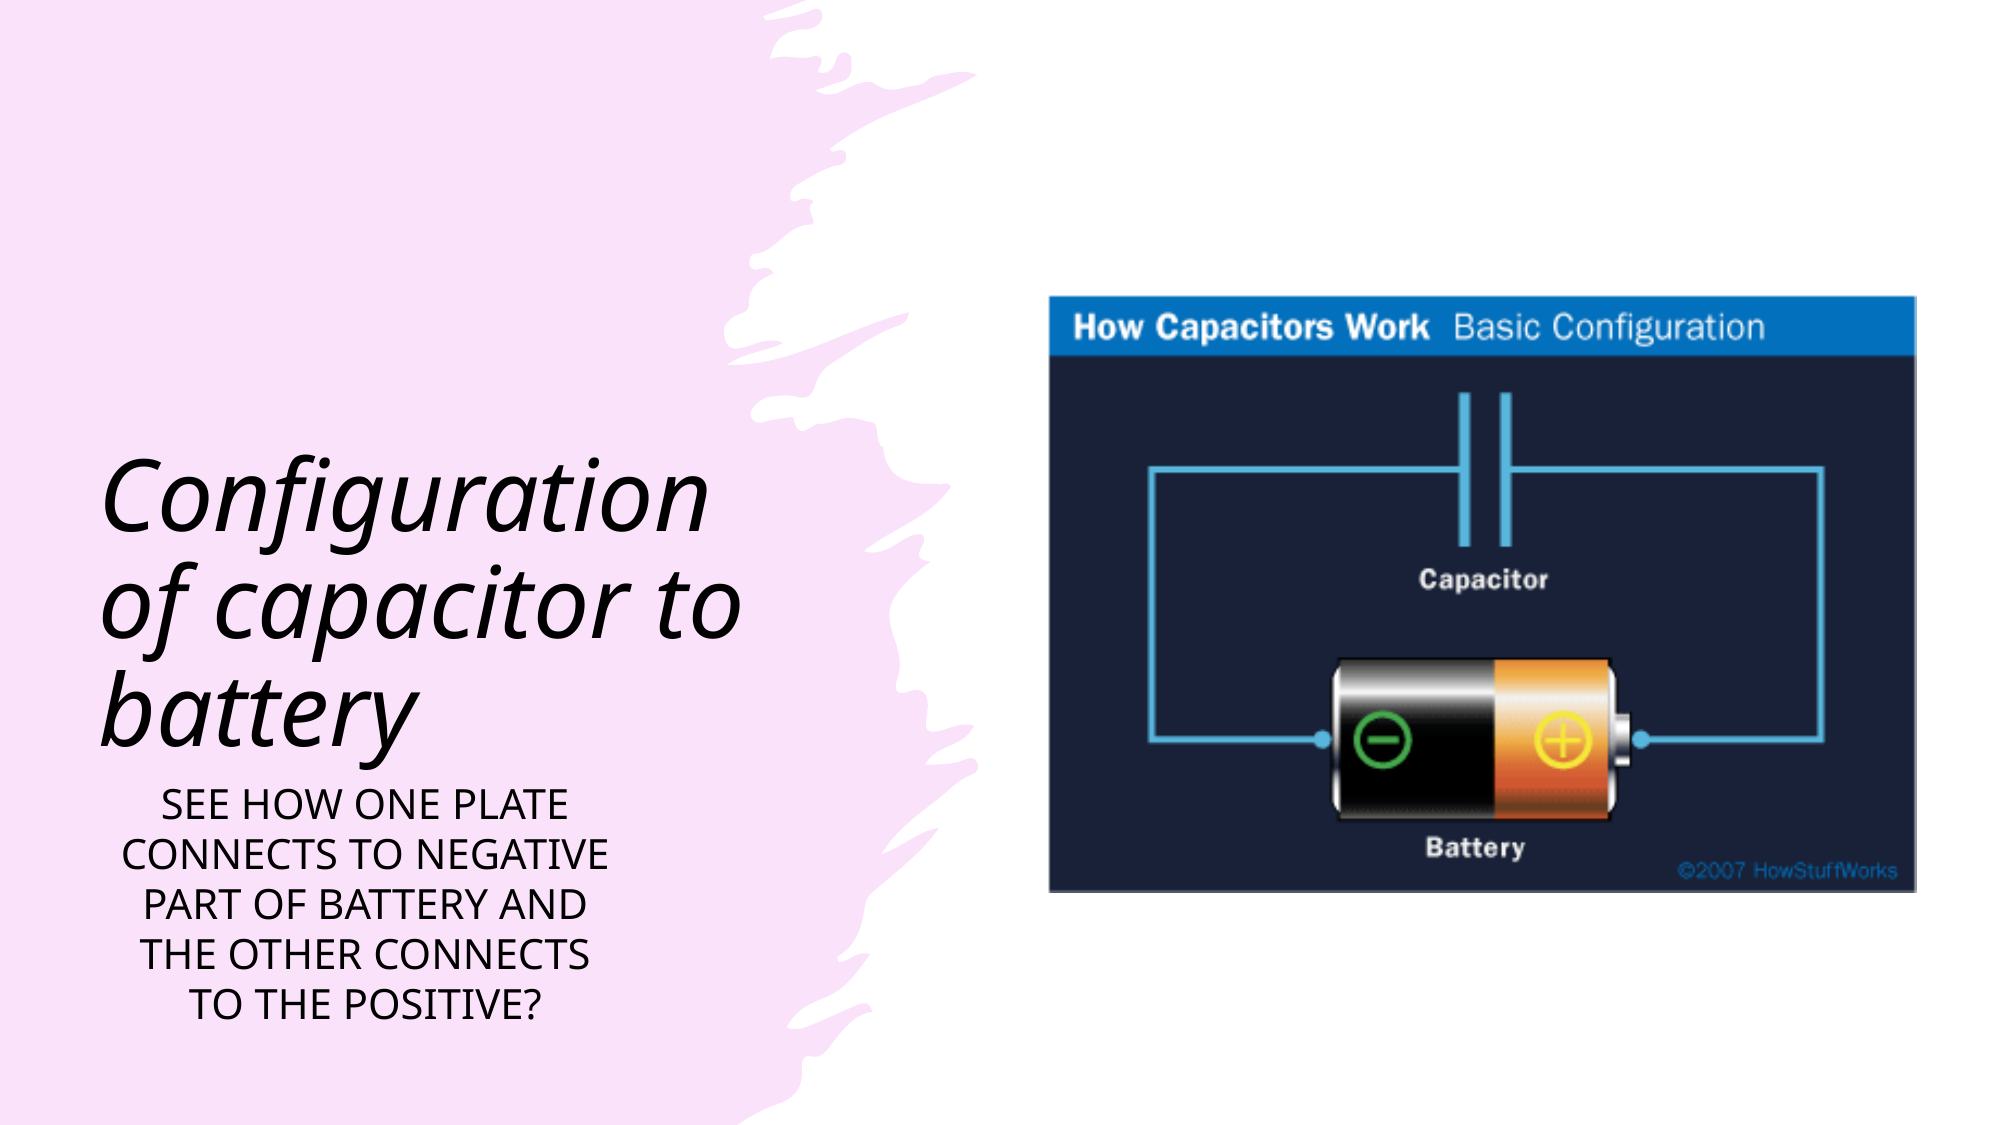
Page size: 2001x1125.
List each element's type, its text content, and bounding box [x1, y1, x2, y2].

title Configuration of capacitor to battery [83, 26, 842, 776]
picture [1048, 295, 1917, 893]
text_box [741, 0, 2000, 1125]
text_box [0, 0, 980, 1125]
list See how one plate connects to negative part of battery and the other connects to the positive? [93, 770, 638, 877]
